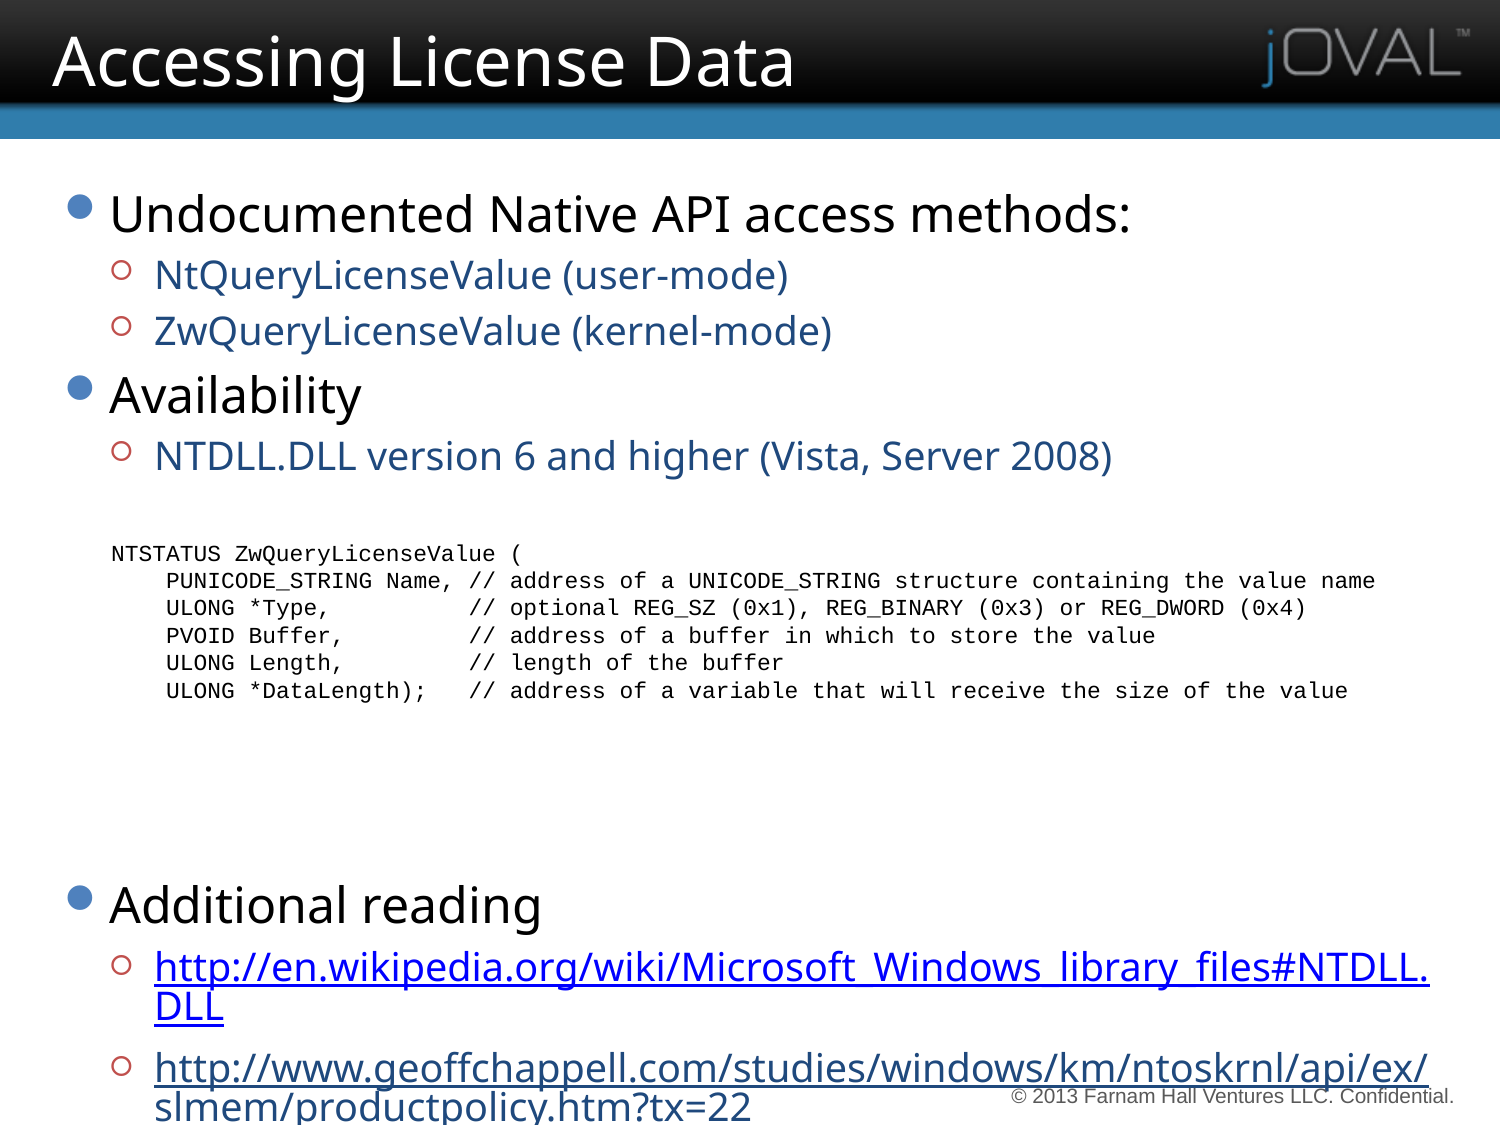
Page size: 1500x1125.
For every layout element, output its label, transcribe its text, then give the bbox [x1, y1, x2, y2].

list Undocumented Native API access methods: NtQueryLicenseValue (user-mode) ZwQueryLicenseValue (kernel-mode) Availability NTDLL.DLL version 6 and higher (Vista, Server 2008) Additional reading http://en.wikipedia.org/wiki/Microsoft_Windows_library_files#NTDLL.DLL http://www.geoffchappell.com/studies/windows/km/ntoskrnl/api/ex/slmem/productpolicy.htm?tx=22 [49, 174, 1463, 1050]
text_box NTSTATUS ZwQueryLicenseValue ( PUNICODE_STRING Name, // address of a UNICODE_STRING structure containing the value name ULONG *Type, // optional REG_SZ (0x1), REG_BINARY (0x3) or REG_DWORD (0x4) PVOID Buffer, // address of a buffer in which to store the value ULONG Length, // length of the buffer ULONG *DataLength); // address of a variable that will receive the size of the value [96, 530, 1391, 711]
footer © 2013 Farnam Hall Ventures LLC. Confidential. [75, 1074, 1475, 1113]
picture [0, 0, 1500, 139]
